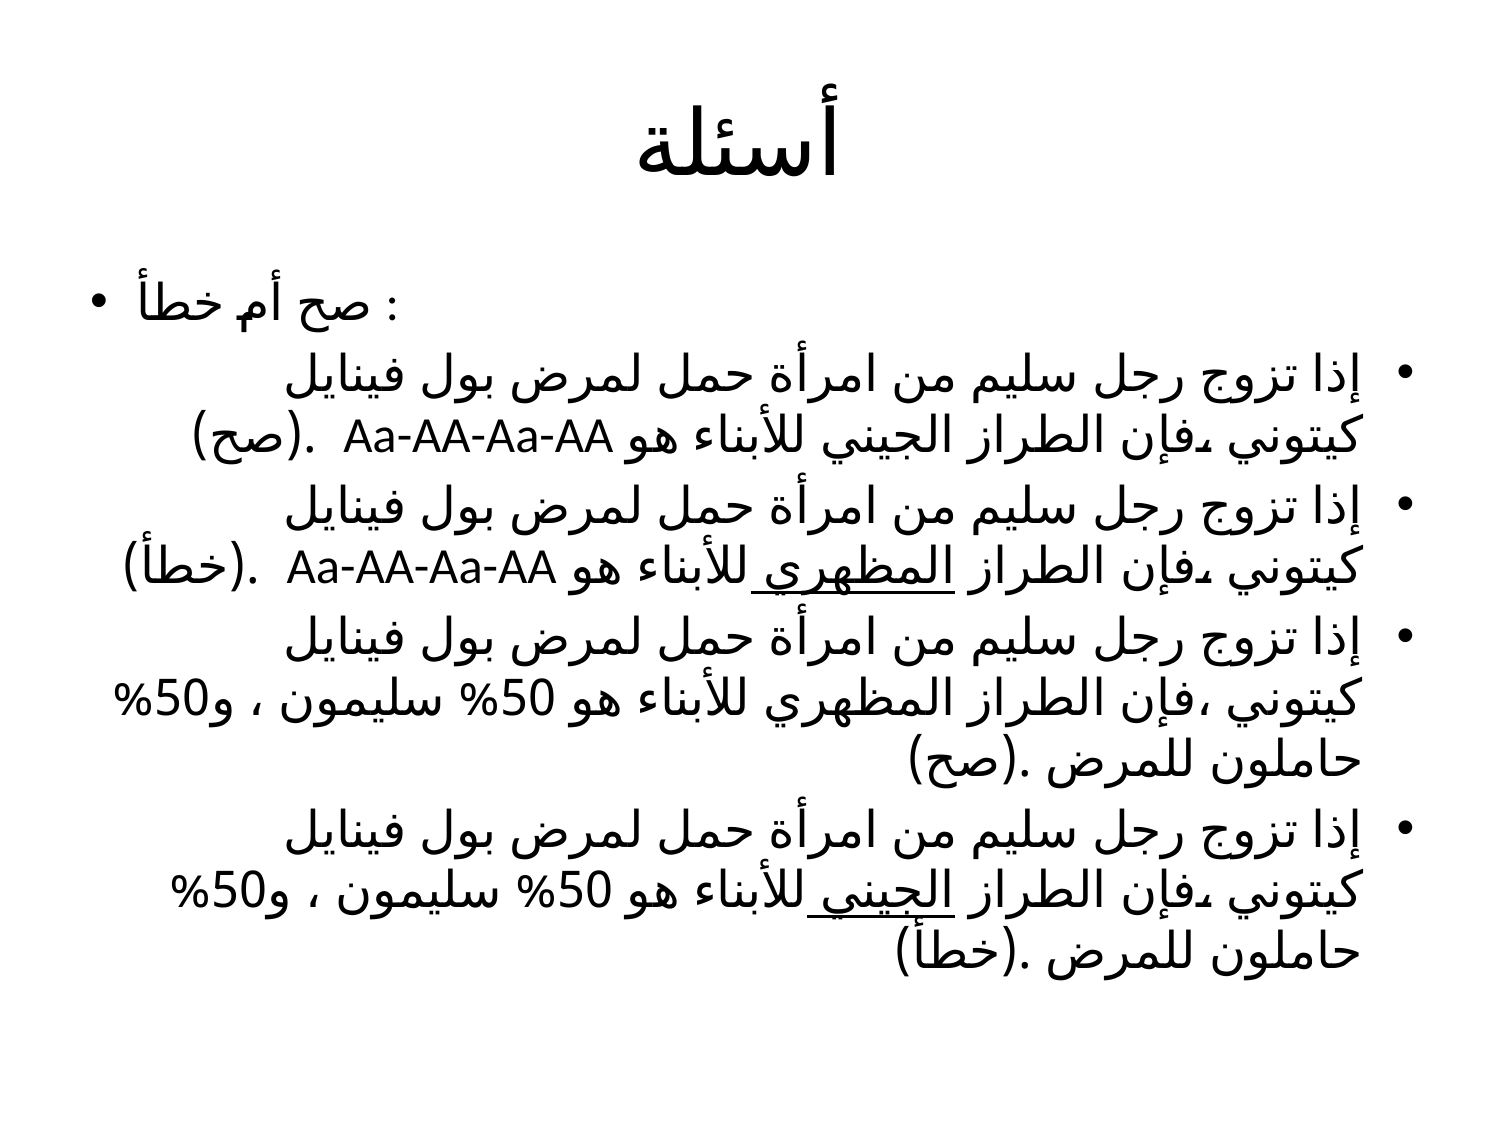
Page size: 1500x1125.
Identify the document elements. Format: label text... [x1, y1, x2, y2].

list صح أم خطأ : إذا تزوج رجل سليم من امرأة حمل لمرض بول فينايل كيتوني ،فإن الطراز الجيني للأبناء هو Aa-AA-Aa-AA .(صح) إذا تزوج رجل سليم من امرأة حمل لمرض بول فينايل كيتوني ،فإن الطراز المظهري للأبناء هو Aa-AA-Aa-AA .(خطأ) إذا تزوج رجل سليم من امرأة حمل لمرض بول فينايل كيتوني ،فإن الطراز المظهري للأبناء هو 50% سليمون ، و50% حاملون للمرض .(صح) إذا تزوج رجل سليم من امرأة حمل لمرض بول فينايل كيتوني ،فإن الطراز الجيني للأبناء هو 50% سليمون ، و50% حاملون للمرض .(خطأ) [75, 262, 1425, 1005]
title أسئلة [75, 45, 1425, 233]
